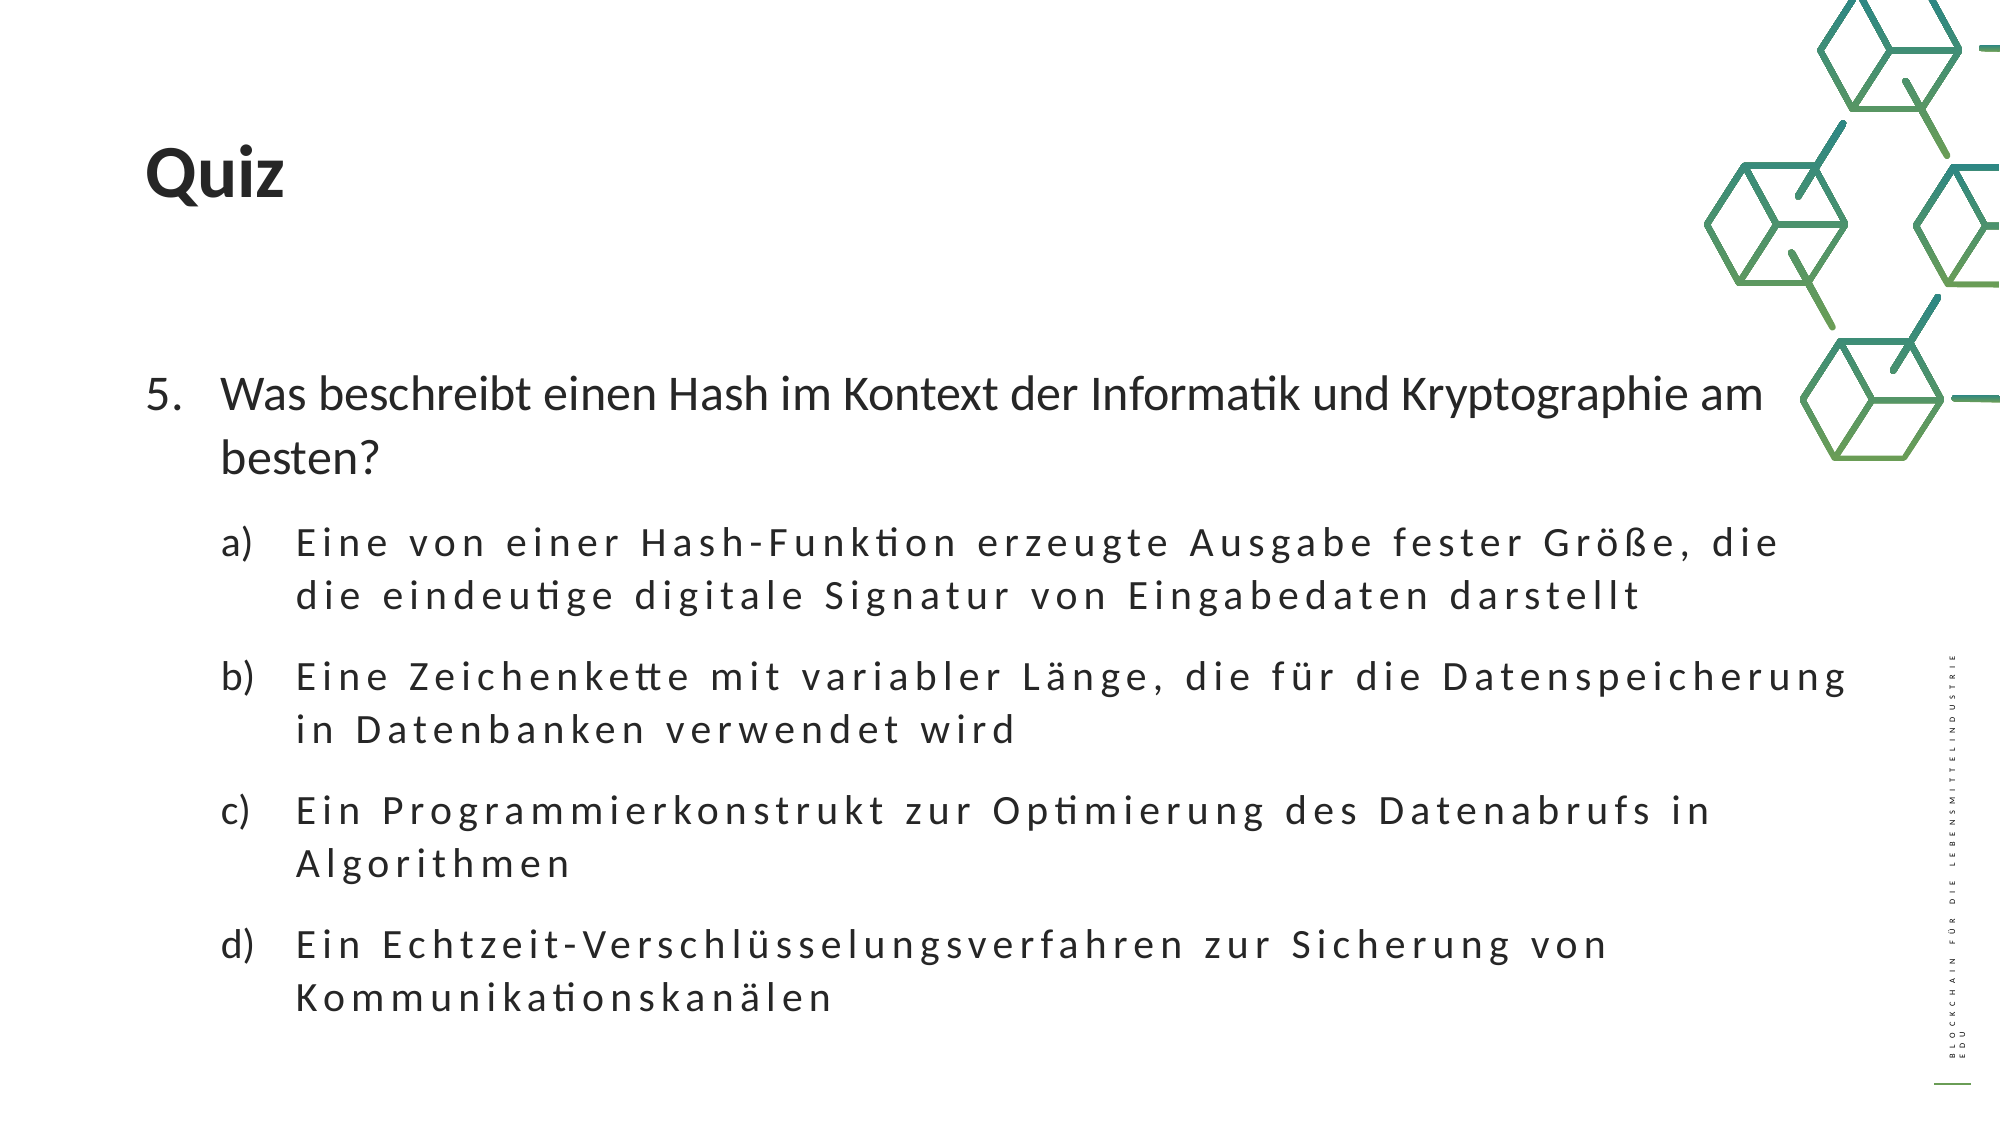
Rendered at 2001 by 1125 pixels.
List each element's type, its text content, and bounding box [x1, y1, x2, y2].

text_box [1704, 0, 2000, 461]
list Quiz [130, 124, 1704, 337]
list Was beschreibt einen Hash im Kontext der Informatik und Kryptographie am besten? Eine von einer Hash-Funktion erzeugte Ausgabe fester Größe, die die eindeutige digitale Signatur von Eingabedaten darstellt Eine Zeichenkette mit variabler Länge, die für die Datenspeicherung in Datenbanken verwendet wird Ein Programmierkonstrukt zur Optimierung des Datenabrufs in Algorithmen Ein Echtzeit-Verschlüsselungsverfahren zur Sicherung von Kommunikationskanälen [130, 348, 1869, 1035]
